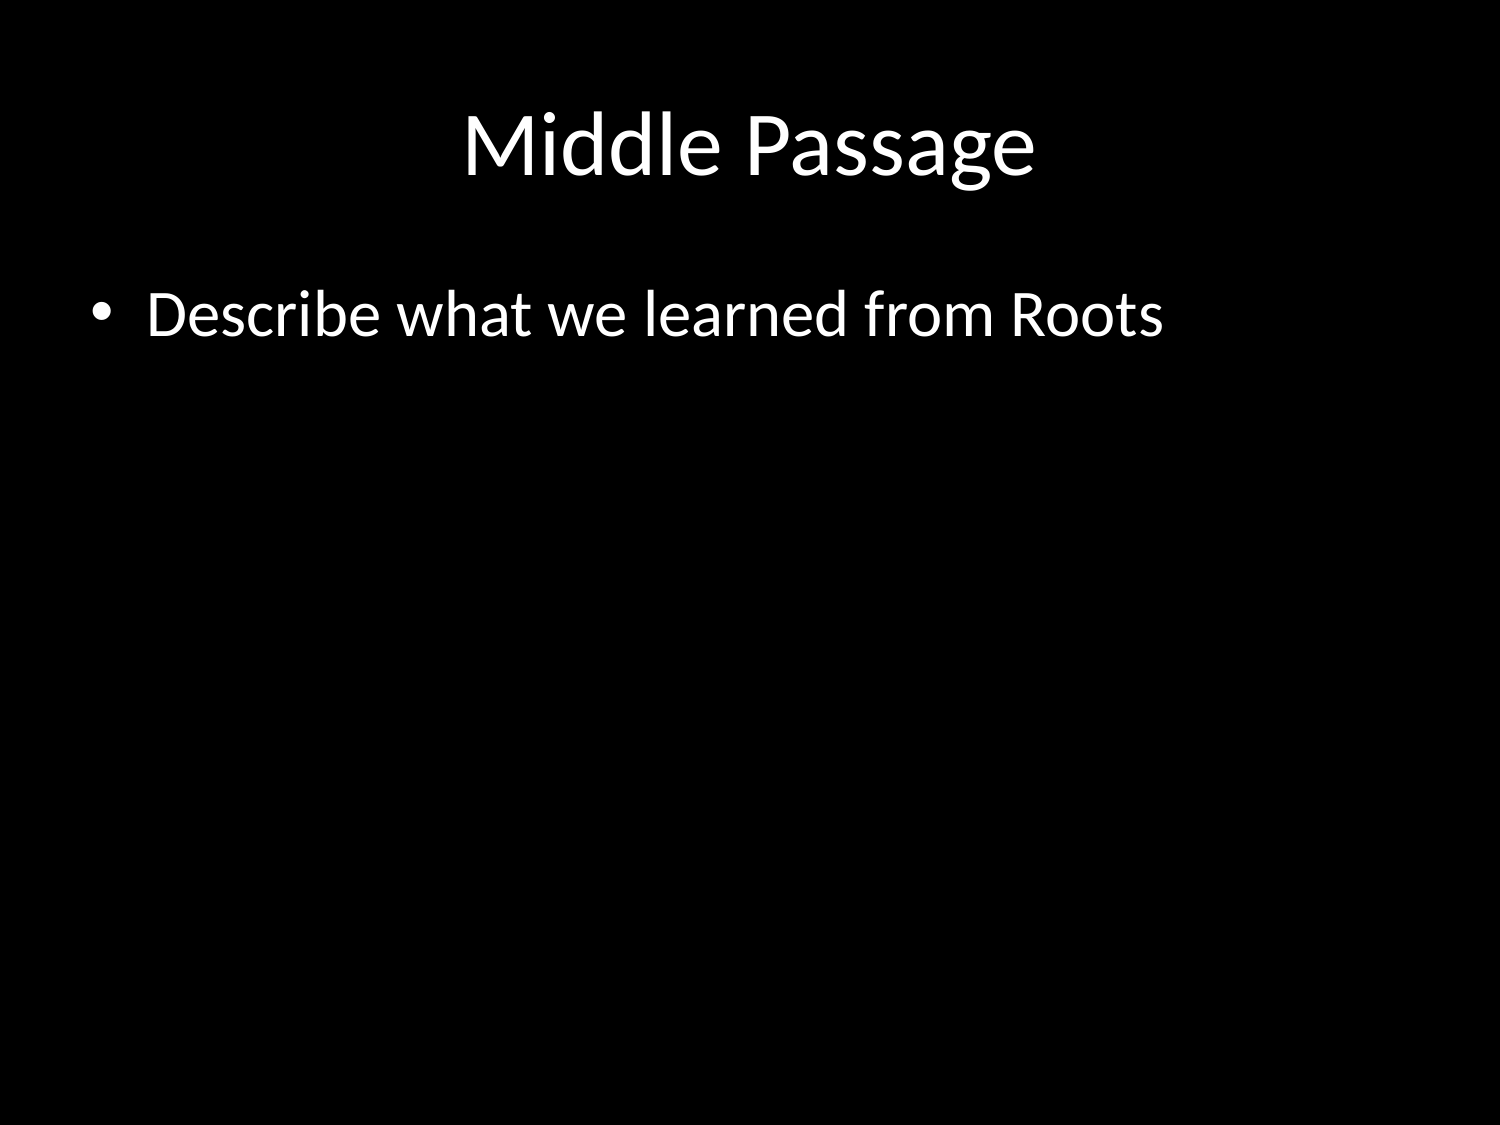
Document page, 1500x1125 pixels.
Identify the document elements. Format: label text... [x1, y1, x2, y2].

title Middle Passage [75, 45, 1425, 233]
list Describe what we learned from Roots [75, 262, 1425, 1005]
